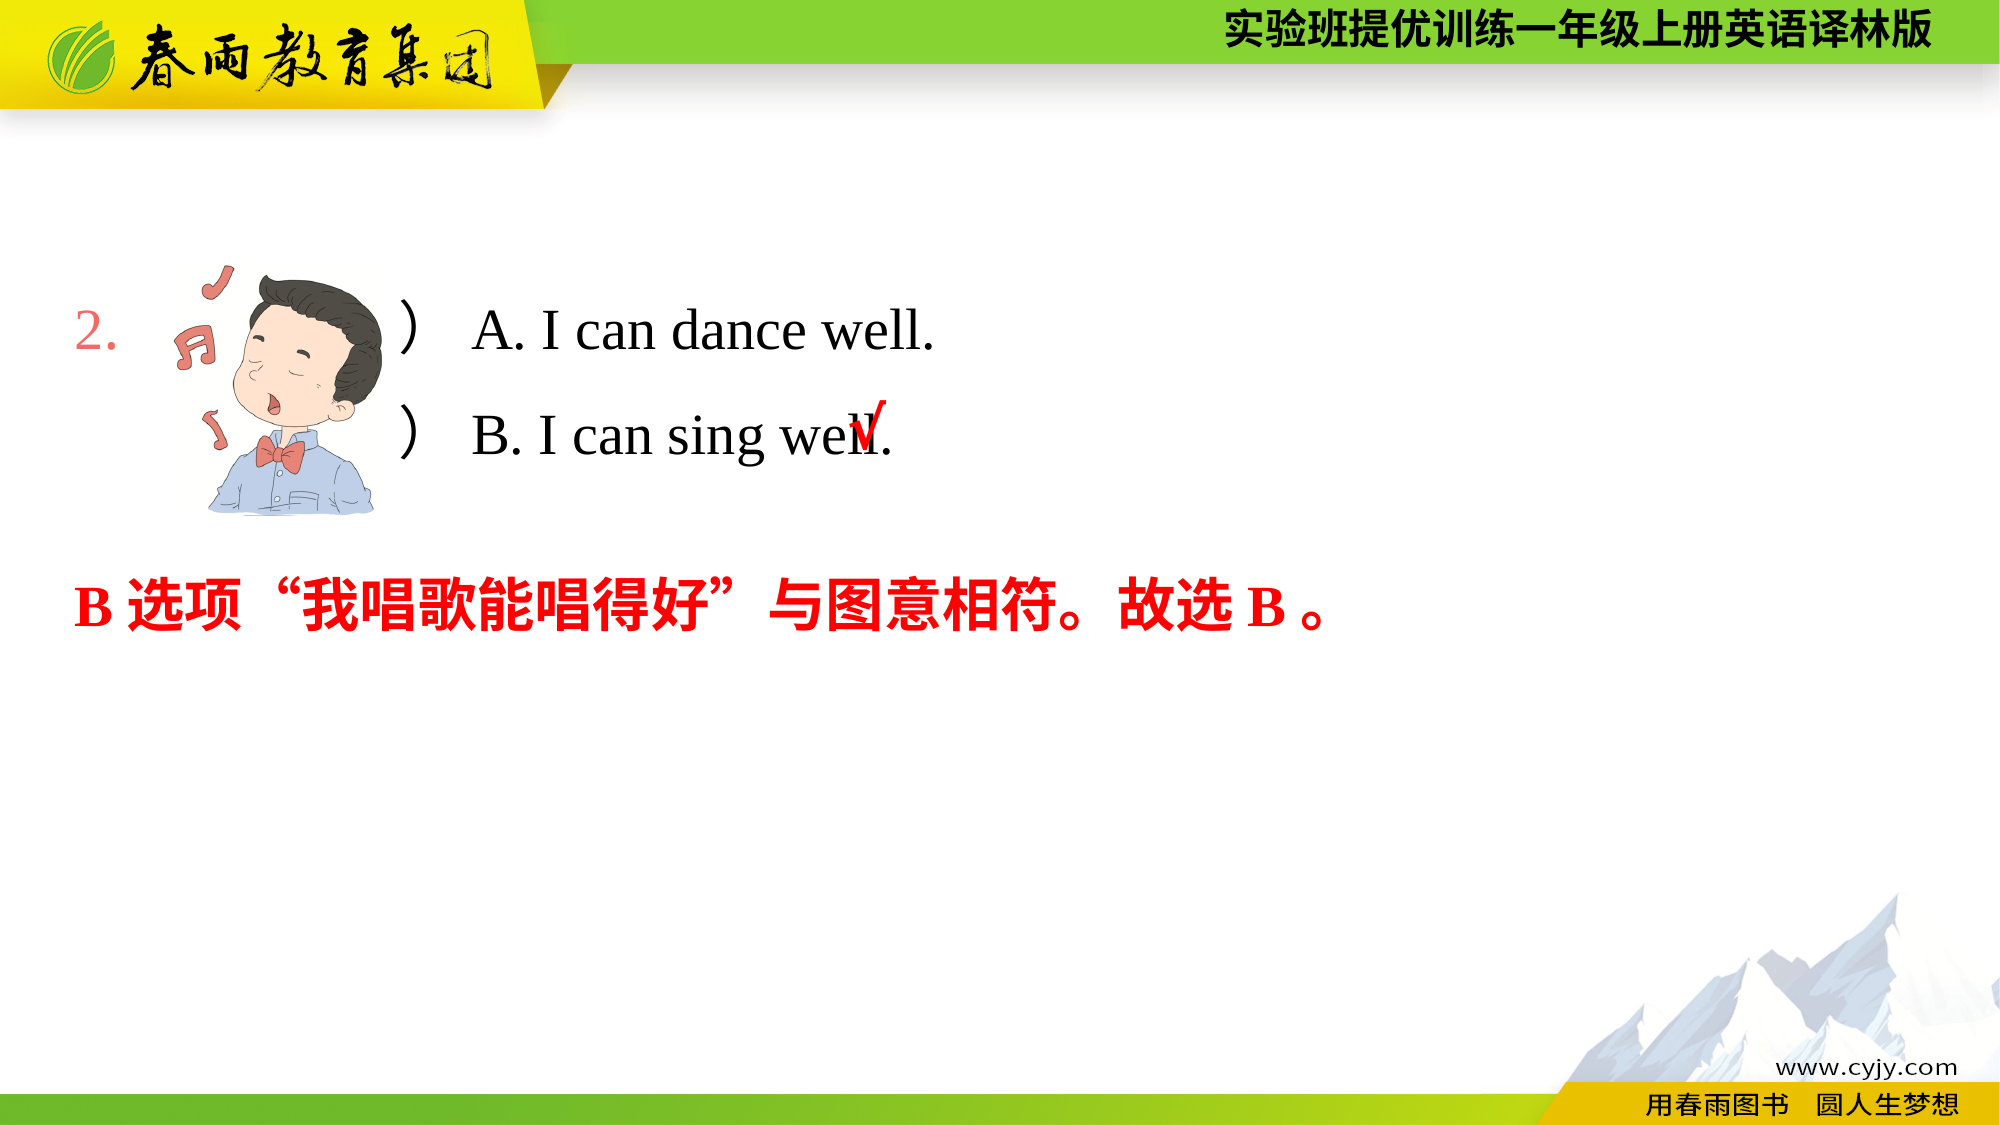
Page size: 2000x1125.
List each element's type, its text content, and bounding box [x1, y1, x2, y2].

text_box B选项“我唱歌能唱得好”与图意相符。故选B。 [59, 525, 1944, 646]
picture [0, 0, 2000, 1125]
text_box √ [833, 383, 902, 469]
list 2. （ ）A. I can dance well. （ ）B. I can sing well. [59, 248, 1944, 463]
